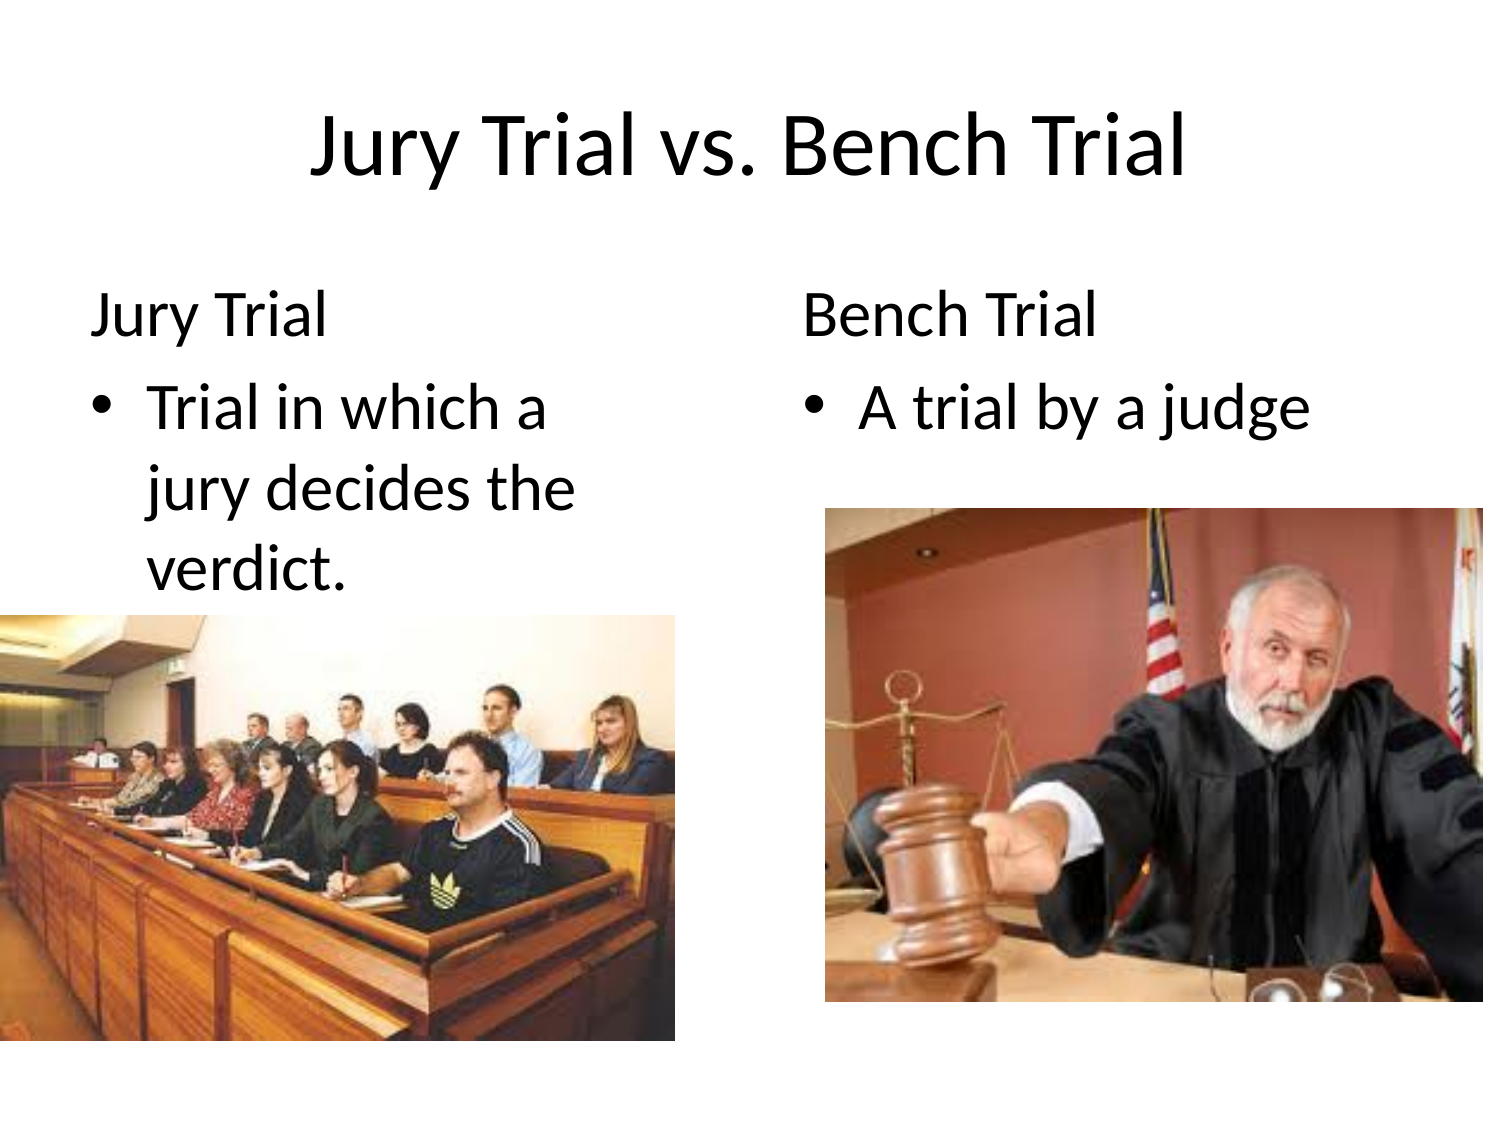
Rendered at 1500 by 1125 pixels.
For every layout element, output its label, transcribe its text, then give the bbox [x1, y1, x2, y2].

picture [824, 508, 1484, 1002]
picture [0, 615, 676, 1041]
title Jury Trial vs. Bench Trial [75, 45, 1425, 233]
text_box Bench Trial A trial by a judge [787, 262, 1388, 1005]
list Jury Trial Trial in which a jury decides the verdict. [75, 262, 675, 615]
